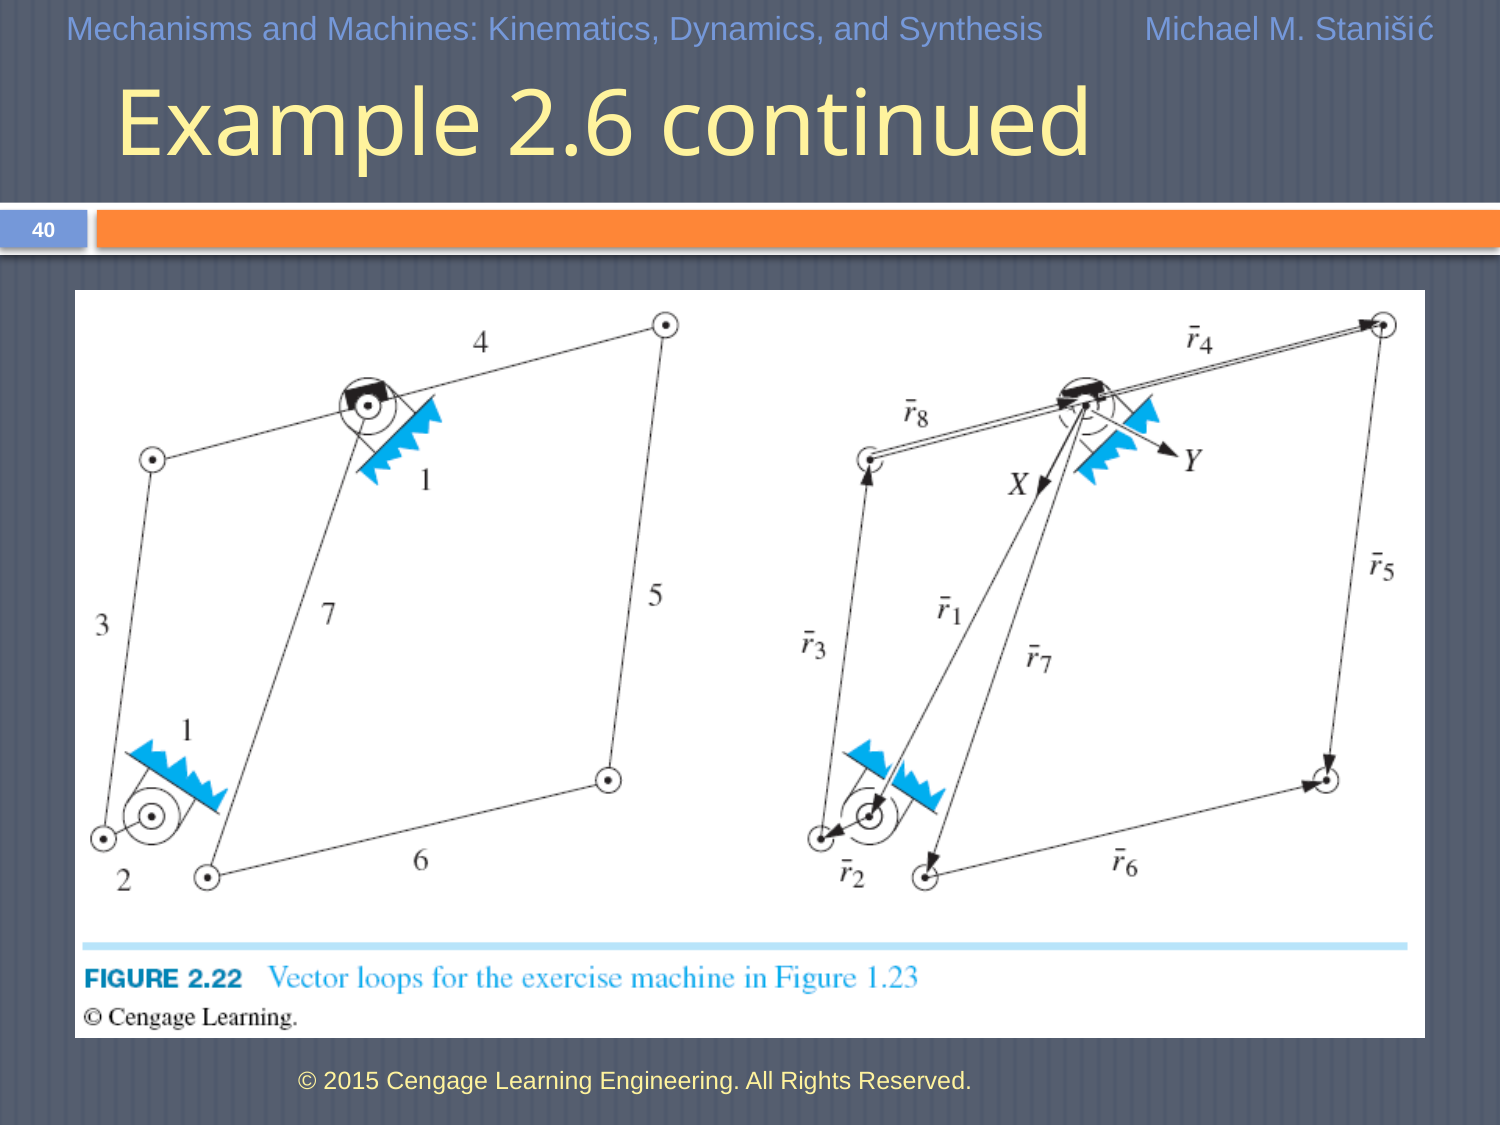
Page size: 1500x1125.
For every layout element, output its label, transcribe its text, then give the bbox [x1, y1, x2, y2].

text_box Mechanisms and Machines: Kinematics, Dynamics, and Synthesis Michael M. Stanišić [0, 0, 1500, 55]
slide_number 40 [0, 208, 88, 249]
title Example 2.6 continued [99, 55, 1438, 201]
footer © 2015 Cengage Learning Engineering. All Rights Reserved. [106, 1050, 996, 1110]
picture [74, 290, 1426, 1038]
